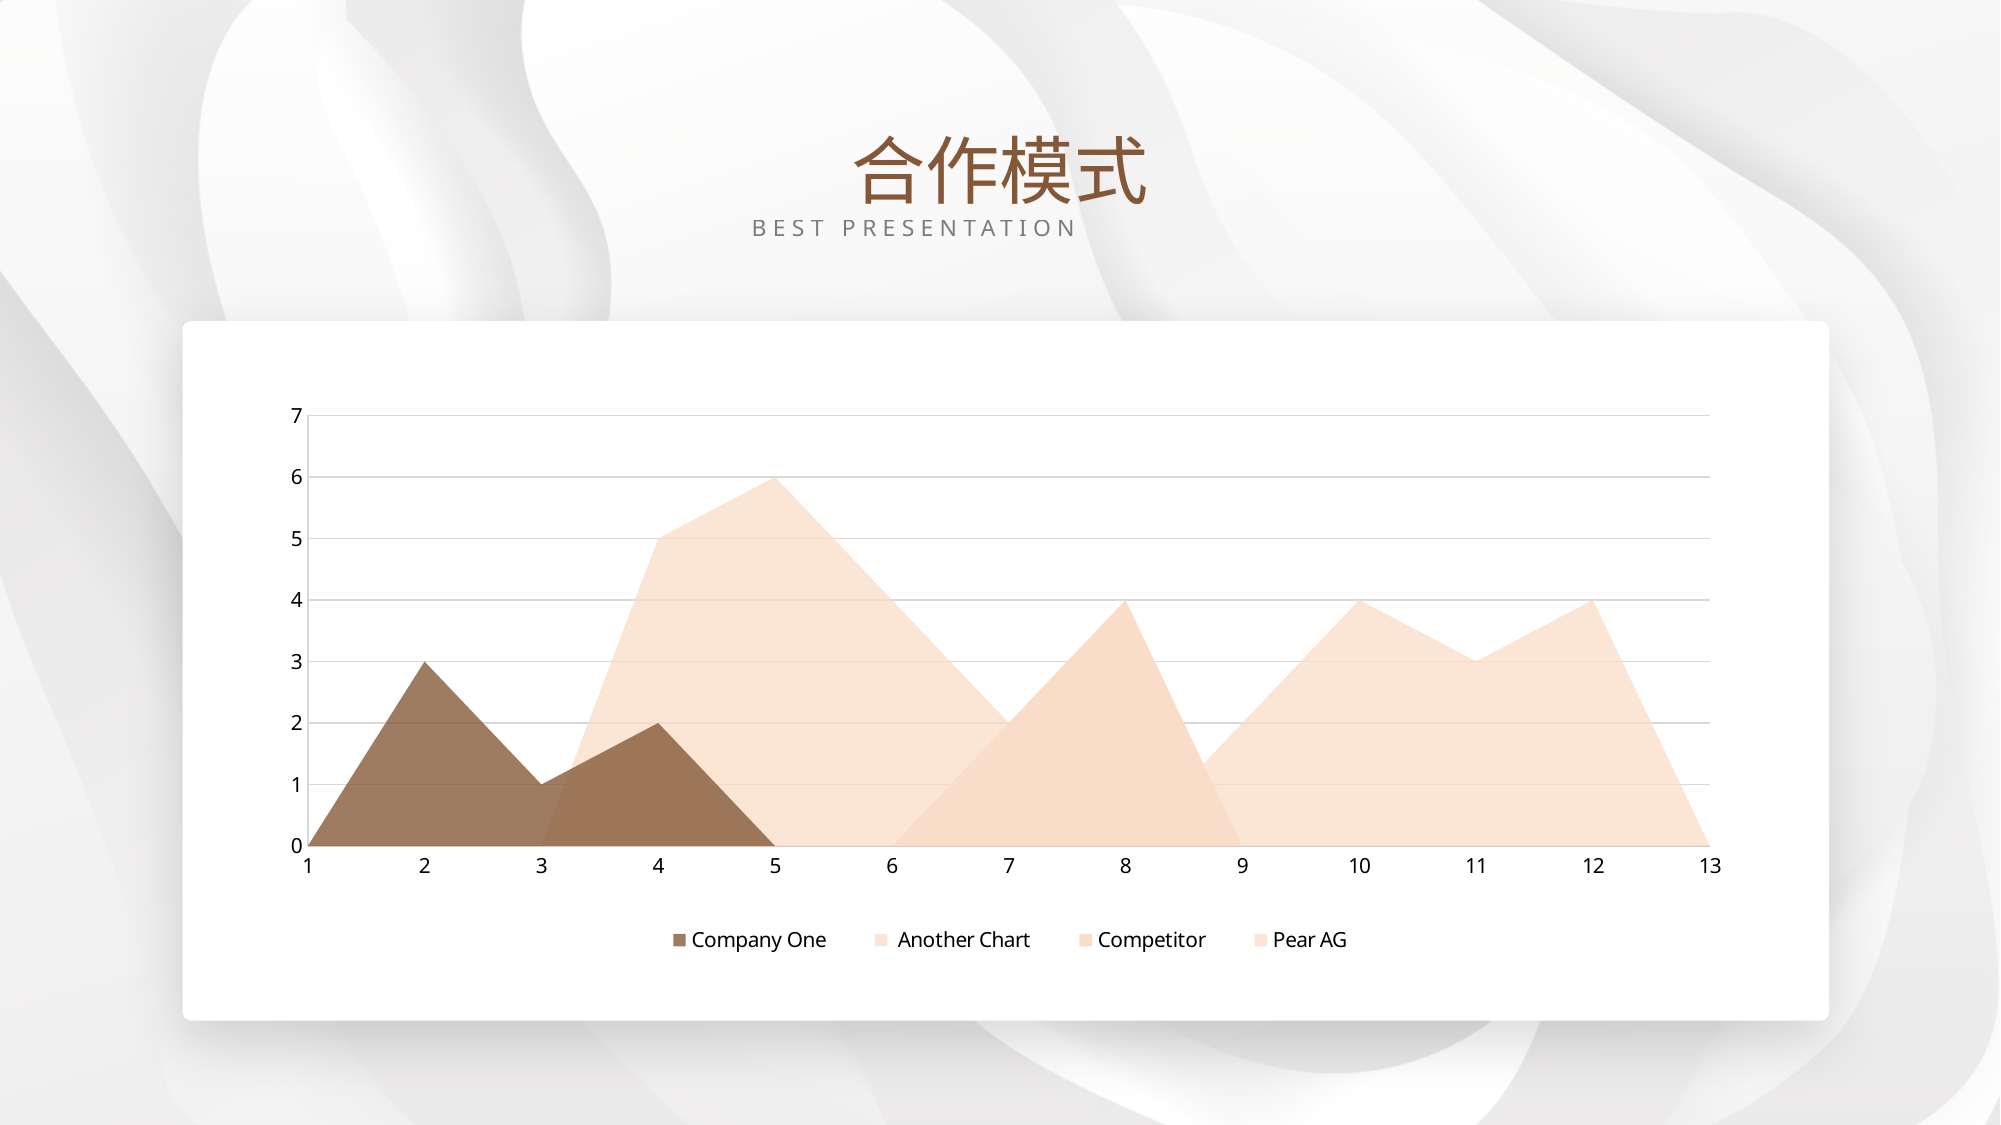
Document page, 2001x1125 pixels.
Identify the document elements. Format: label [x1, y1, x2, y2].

picture [0, 0, 2000, 1125]
chart [112, 272, 1908, 1063]
